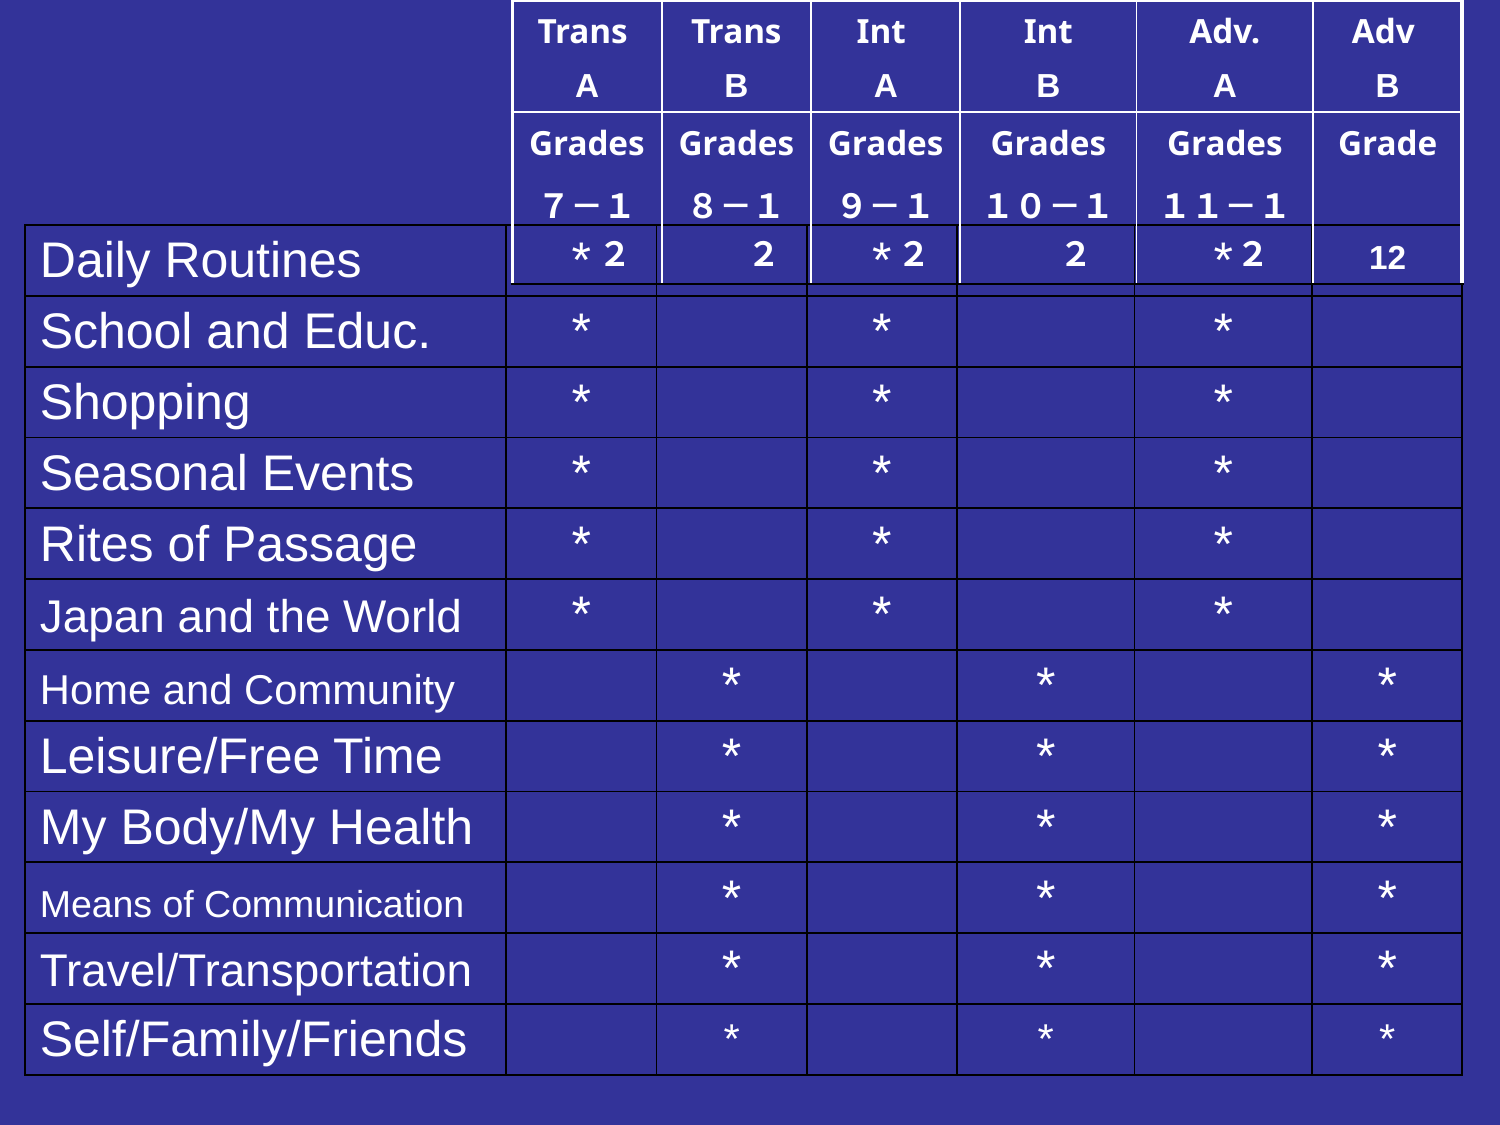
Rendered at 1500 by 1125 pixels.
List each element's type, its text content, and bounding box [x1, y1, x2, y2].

table_cell * [1135, 368, 1311, 437]
table_cell * [1135, 438, 1311, 507]
table_cell * [1313, 863, 1461, 932]
table_cell Grades [1137, 113, 1312, 173]
table_cell A [812, 60, 959, 111]
table_cell * [1313, 792, 1461, 861]
table_cell Self/Family/Friends [26, 1005, 505, 1074]
table_cell A [1137, 60, 1312, 111]
table_header Adv. [1137, 2, 1312, 60]
table_cell * [657, 1005, 806, 1074]
table_header Int [961, 2, 1136, 60]
table_cell * [657, 863, 806, 932]
table_header [958, 285, 1134, 295]
table_cell Grades [961, 113, 1136, 173]
table_cell * [808, 509, 956, 578]
table_cell Grades [514, 113, 661, 173]
table_cell ７－１２ [514, 173, 661, 283]
table_cell * [808, 297, 956, 366]
table_cell Leisure/Free Time [26, 722, 505, 791]
table_cell [507, 1005, 656, 1074]
table_cell [1135, 934, 1311, 1003]
table_cell [958, 297, 1134, 366]
table_cell My Body/My Health [26, 792, 505, 861]
table_cell B [663, 60, 810, 111]
table_cell * [808, 368, 956, 437]
table_header Trans [514, 2, 661, 60]
table_cell * [507, 368, 656, 437]
table_cell [507, 792, 656, 861]
table_cell Grades [812, 113, 959, 173]
table_cell [1313, 509, 1461, 578]
table_cell [1135, 792, 1311, 861]
table_cell * [657, 651, 806, 720]
table_cell * [808, 438, 956, 507]
table_cell [1135, 1005, 1311, 1074]
table_cell [958, 509, 1134, 578]
table_cell * [958, 792, 1134, 861]
table_cell [958, 438, 1134, 507]
table_cell * [1135, 509, 1311, 578]
table_cell Japan and the World [26, 580, 505, 649]
table_cell [657, 438, 806, 507]
table_cell Grade [1314, 113, 1460, 173]
table_cell Means of Communication [26, 863, 505, 932]
table_cell [507, 863, 656, 932]
table_cell [1313, 580, 1461, 649]
table_cell * [958, 863, 1134, 932]
table_cell [808, 1005, 956, 1074]
table_cell [808, 863, 956, 932]
table_cell １１－１２ [1137, 173, 1312, 283]
table_cell Rites of Passage [26, 509, 505, 578]
table_cell [1313, 297, 1461, 366]
table_cell [507, 934, 656, 1003]
table_cell 12 [1314, 173, 1460, 283]
table_cell * [1313, 722, 1461, 791]
table_cell * [1313, 1005, 1461, 1074]
table_cell * [958, 1005, 1134, 1074]
table_cell * [657, 934, 806, 1003]
table_header * [808, 285, 956, 295]
table_cell [657, 580, 806, 649]
table_cell * [507, 297, 656, 366]
table_cell * [657, 792, 806, 861]
table_cell * [1313, 934, 1461, 1003]
table_cell * [808, 580, 956, 649]
table_header * [1135, 285, 1311, 295]
table_cell * [657, 722, 806, 791]
table_cell [958, 580, 1134, 649]
table_cell [657, 297, 806, 366]
table_cell [1313, 368, 1461, 437]
table_cell * [958, 651, 1134, 720]
table_cell [808, 934, 956, 1003]
table_cell [1135, 651, 1311, 720]
table_cell Shopping [26, 368, 505, 437]
table_header Daily Routines [26, 226, 505, 295]
table_cell [1313, 438, 1461, 507]
table_cell [808, 722, 956, 791]
table_header Adv [1314, 2, 1460, 60]
table_cell [507, 651, 656, 720]
table_header [657, 285, 806, 295]
table_header [1313, 285, 1461, 295]
table_cell [657, 509, 806, 578]
table_header Trans [663, 2, 810, 60]
table_cell Travel/Transportation [26, 934, 505, 1003]
table_cell ９－１２ [812, 173, 959, 283]
table_cell [1135, 863, 1311, 932]
table_cell * [507, 438, 656, 507]
table_cell * [1135, 297, 1311, 366]
table_cell Seasonal Events [26, 438, 505, 507]
table_cell * [1313, 651, 1461, 720]
table_cell ８－１２ [663, 173, 810, 283]
table_cell * [507, 509, 656, 578]
table_cell [657, 368, 806, 437]
table_cell B [961, 60, 1136, 111]
table_header * [507, 226, 656, 295]
table_cell １０－１２ [961, 173, 1136, 283]
table_cell [507, 722, 656, 791]
table_cell A [514, 60, 661, 111]
table_cell B [1314, 60, 1460, 111]
table_cell [808, 651, 956, 720]
table_cell Home and Community [26, 651, 505, 720]
table_cell School and Educ. [26, 297, 505, 366]
table_cell [1135, 722, 1311, 791]
table_cell * [1135, 580, 1311, 649]
table_cell * [958, 934, 1134, 1003]
table_header Int [812, 2, 959, 60]
table_cell * [507, 580, 656, 649]
table_cell [808, 792, 956, 861]
table_cell * [958, 722, 1134, 791]
table_cell [958, 368, 1134, 437]
table_cell Grades [663, 113, 810, 173]
